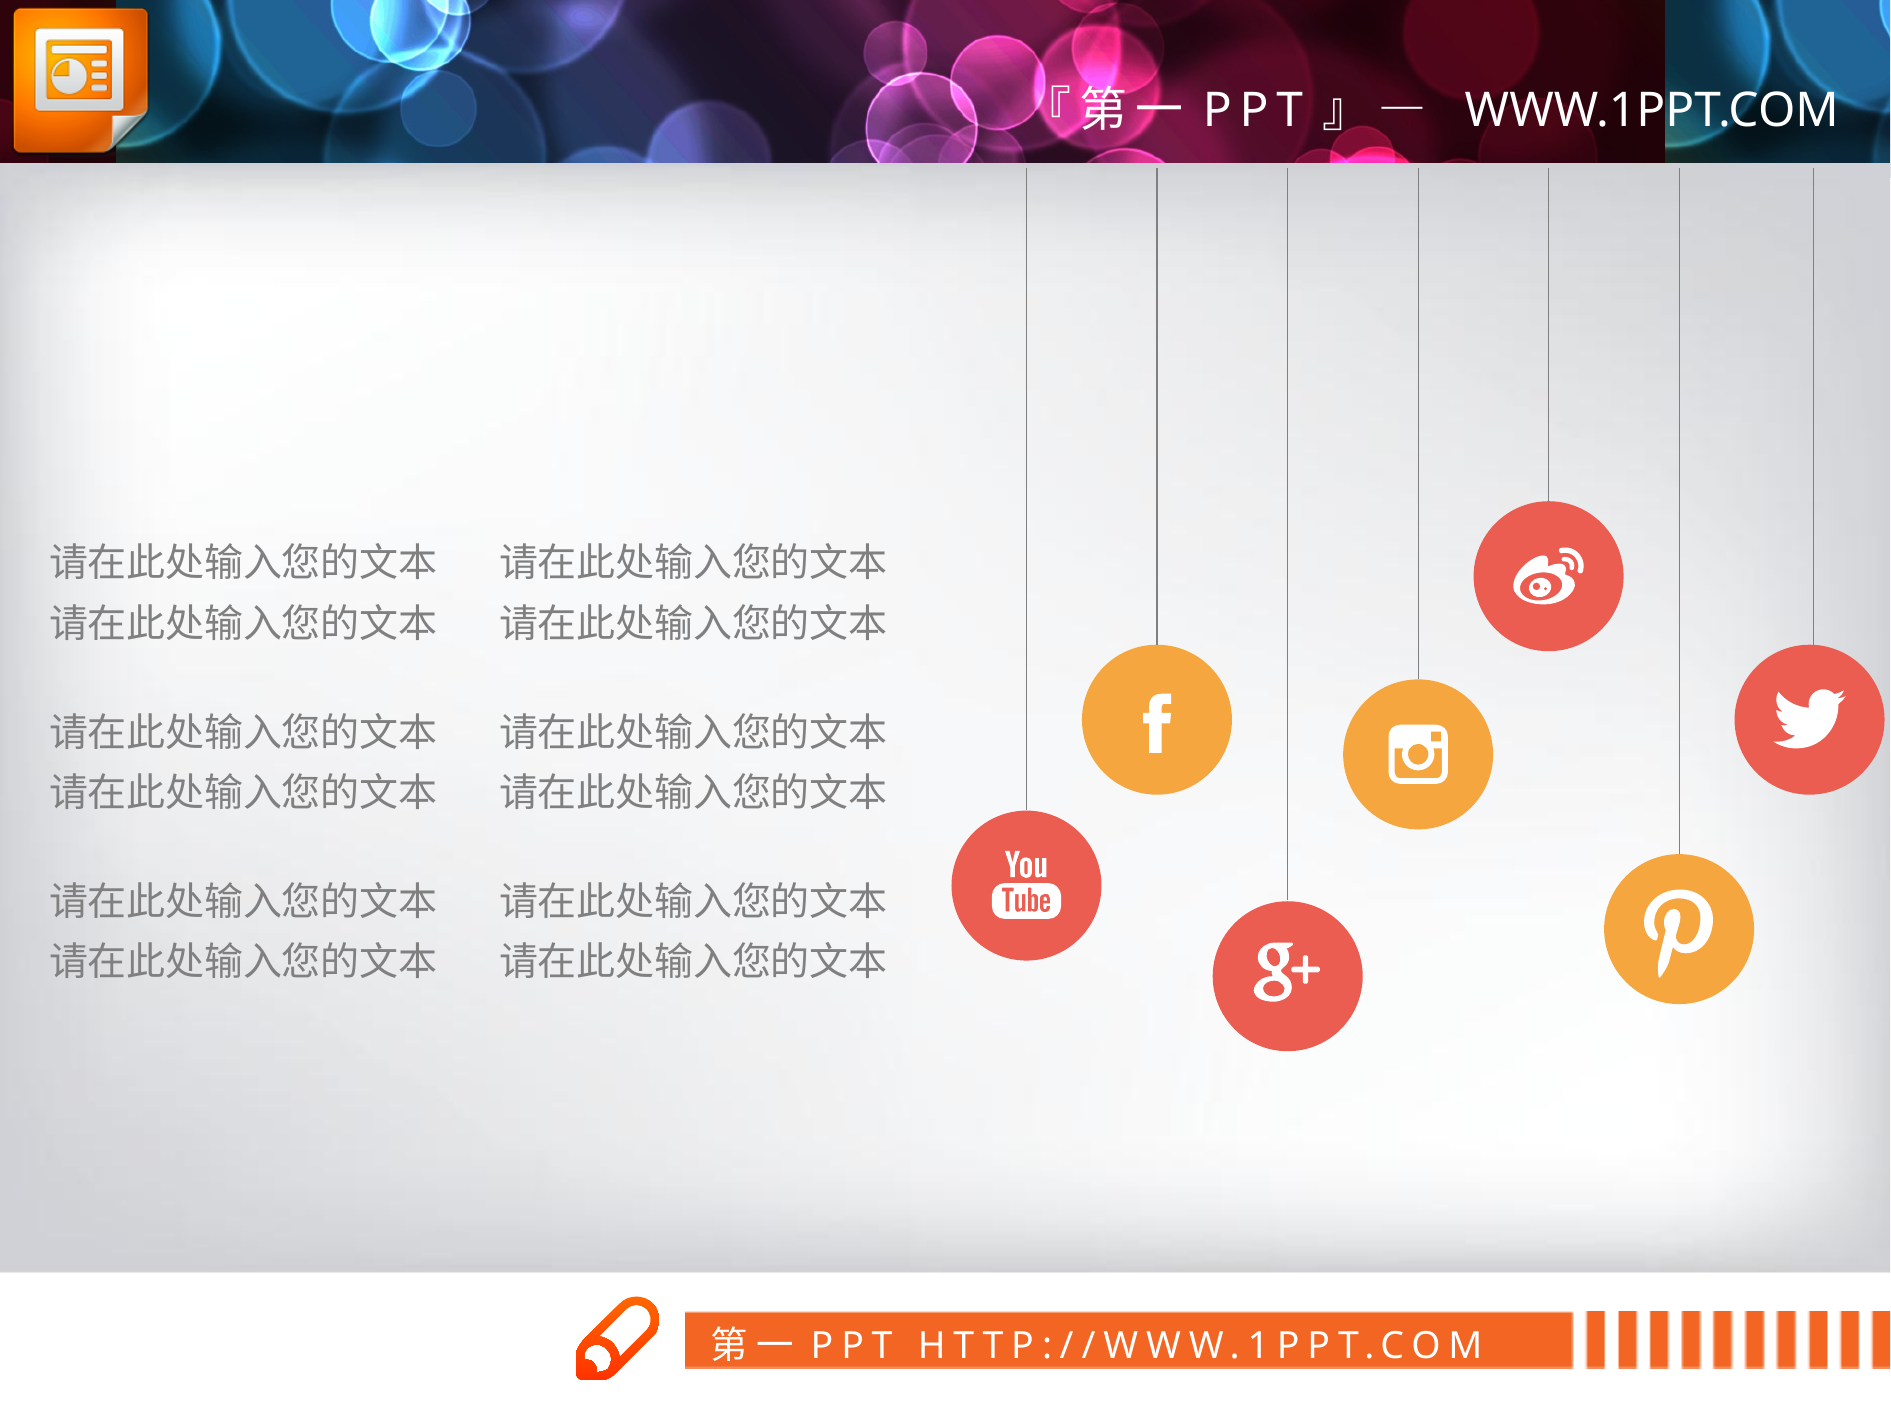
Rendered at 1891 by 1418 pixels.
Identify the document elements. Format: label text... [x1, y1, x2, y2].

text_box [1081, 644, 1232, 795]
text_box [1773, 689, 1846, 749]
text_box 请在此处输入您的文本 请在此处输入您的文本 [23, 685, 463, 822]
text_box 请在此处输入您的文本 请在此处输入您的文本 [23, 516, 463, 653]
text_box [1473, 501, 1624, 652]
text_box [1343, 679, 1494, 830]
text_box [1388, 724, 1448, 784]
text_box 请在此处输入您的文本 请在此处输入您的文本 [473, 685, 913, 822]
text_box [1510, 545, 1587, 605]
picture [0, 0, 1891, 1275]
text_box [1253, 942, 1321, 1002]
text_box 请在此处输入您的文本 请在此处输入您的文本 [23, 854, 463, 991]
text_box [1212, 901, 1363, 1052]
text_box 请在此处输入您的文本 请在此处输入您的文本 [473, 516, 913, 653]
text_box [1734, 644, 1885, 795]
text_box 请在此处输入您的文本 请在此处输入您的文本 [473, 854, 913, 991]
picture [685, 1311, 1891, 1369]
text_box [951, 810, 1102, 961]
text_box [1643, 889, 1714, 978]
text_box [991, 850, 1062, 920]
text_box [1143, 693, 1172, 753]
text_box [1604, 854, 1755, 1005]
